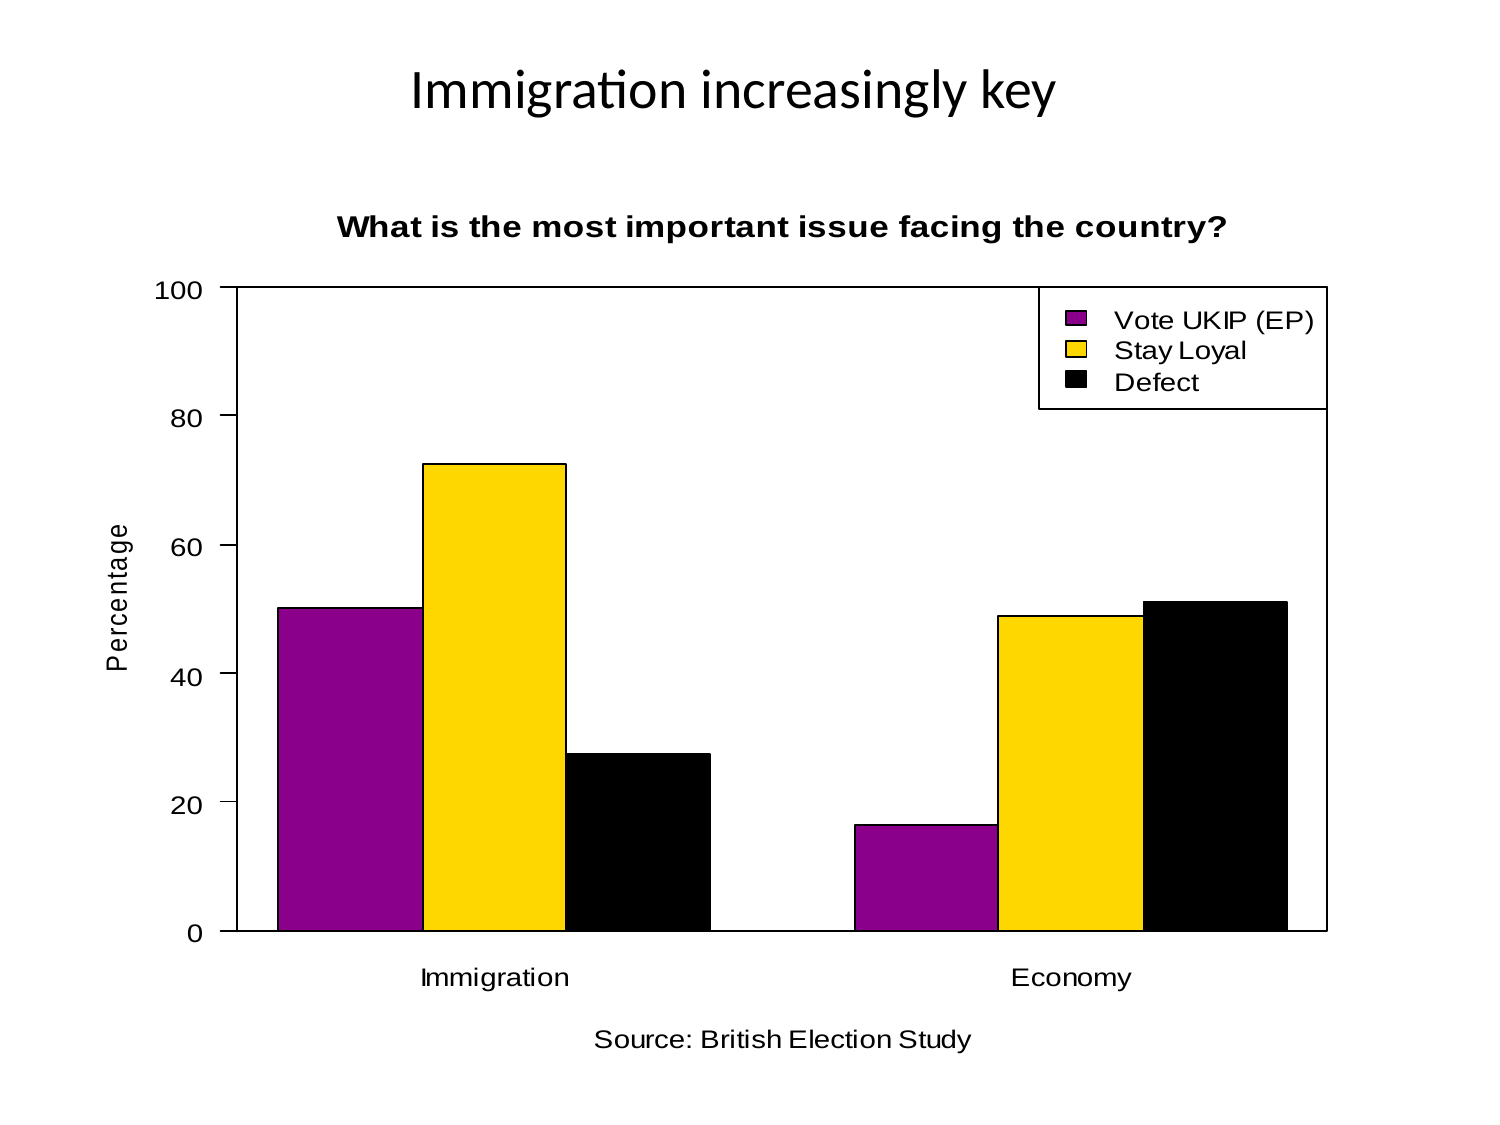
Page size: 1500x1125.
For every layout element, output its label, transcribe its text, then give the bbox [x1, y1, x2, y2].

title Immigration increasingly key [44, 45, 1425, 128]
picture [93, 163, 1400, 1084]
